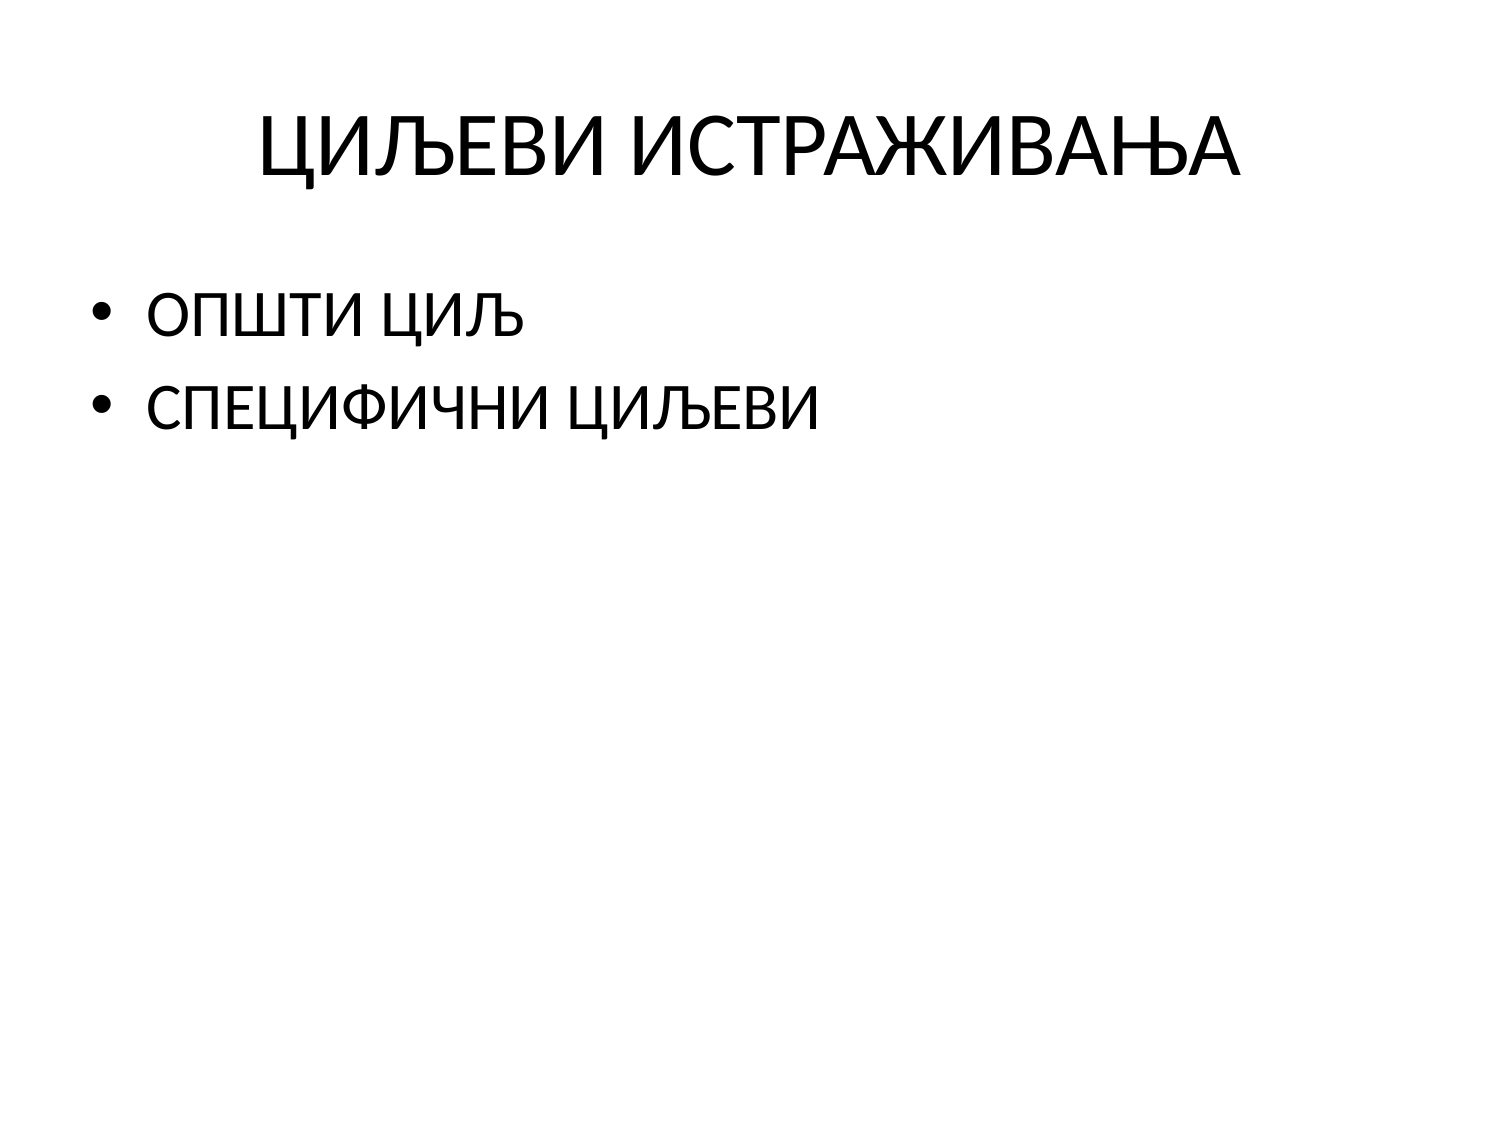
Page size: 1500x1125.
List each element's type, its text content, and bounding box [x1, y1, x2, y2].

title ЦИЉЕВИ ИСТРАЖИВАЊА [75, 45, 1425, 233]
list ОПШТИ ЦИЉ СПЕЦИФИЧНИ ЦИЉЕВИ [75, 262, 1425, 1005]
